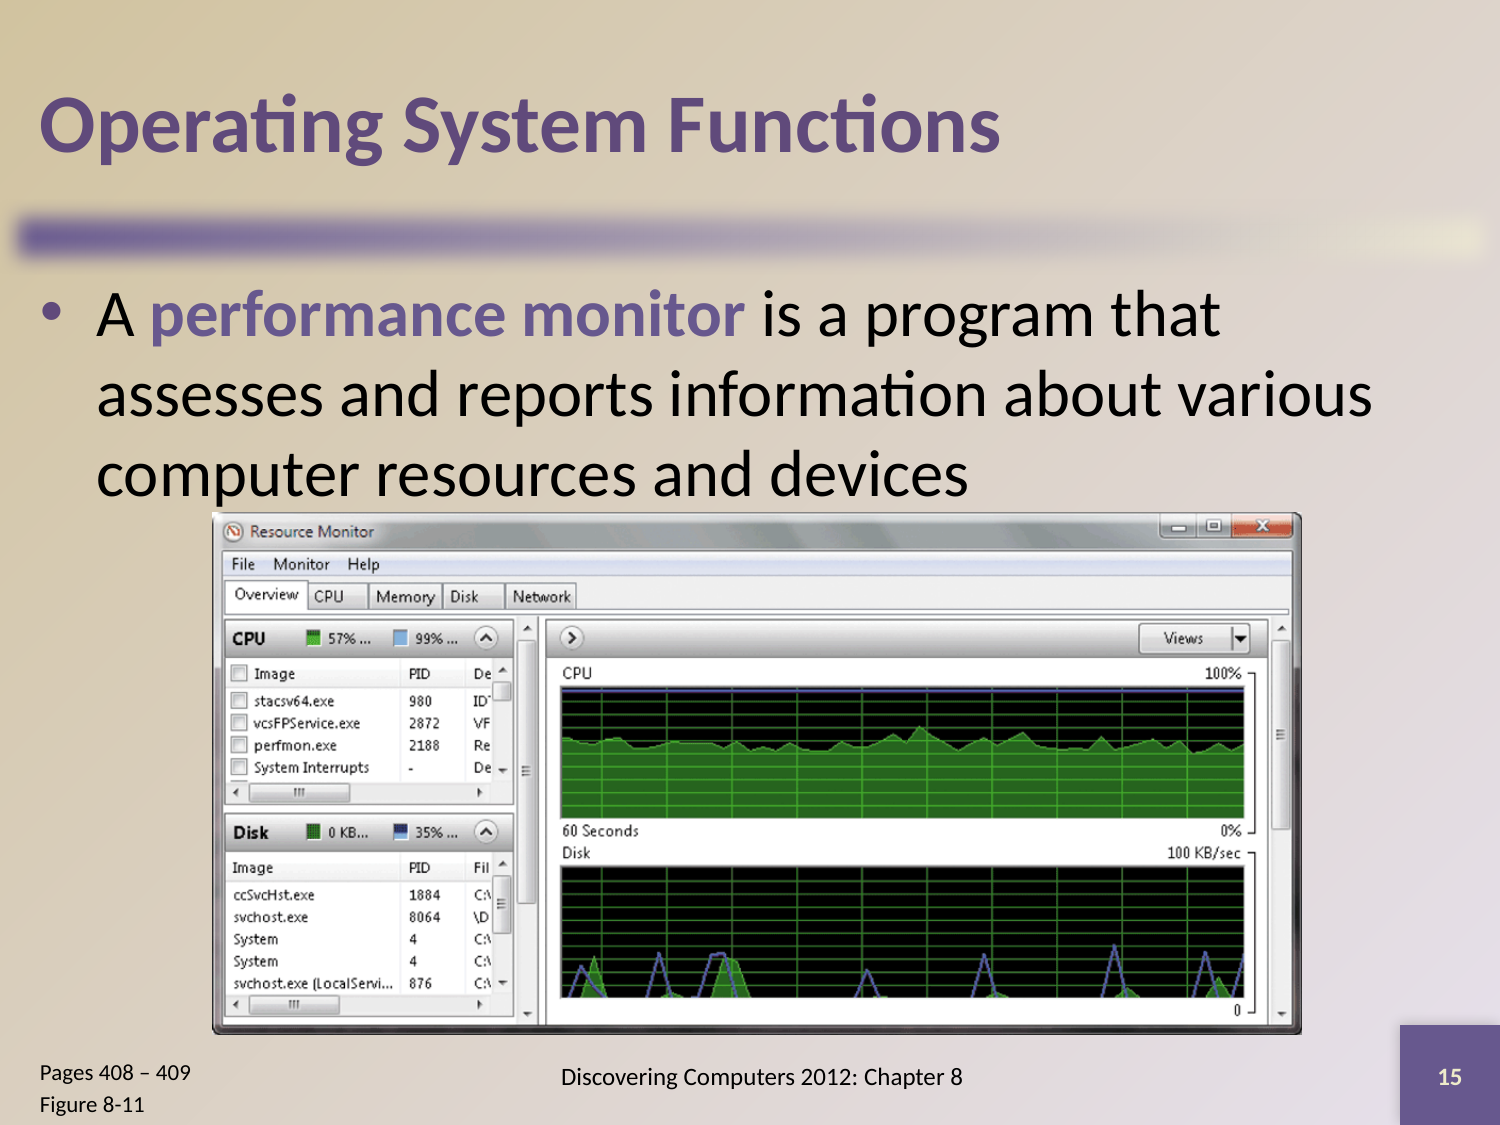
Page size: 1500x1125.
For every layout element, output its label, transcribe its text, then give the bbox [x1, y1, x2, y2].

title Operating System Functions [24, 24, 1475, 213]
list A performance monitor is a program that assesses and reports information about various computer resources and devices [24, 262, 1475, 1025]
list Pages 408 – 409 Figure 8-11 [24, 1050, 300, 1125]
slide_number 15 [1400, 1025, 1500, 1125]
footer Discovering Computers 2012: Chapter 8 [450, 1044, 1075, 1113]
picture [212, 512, 1302, 1035]
